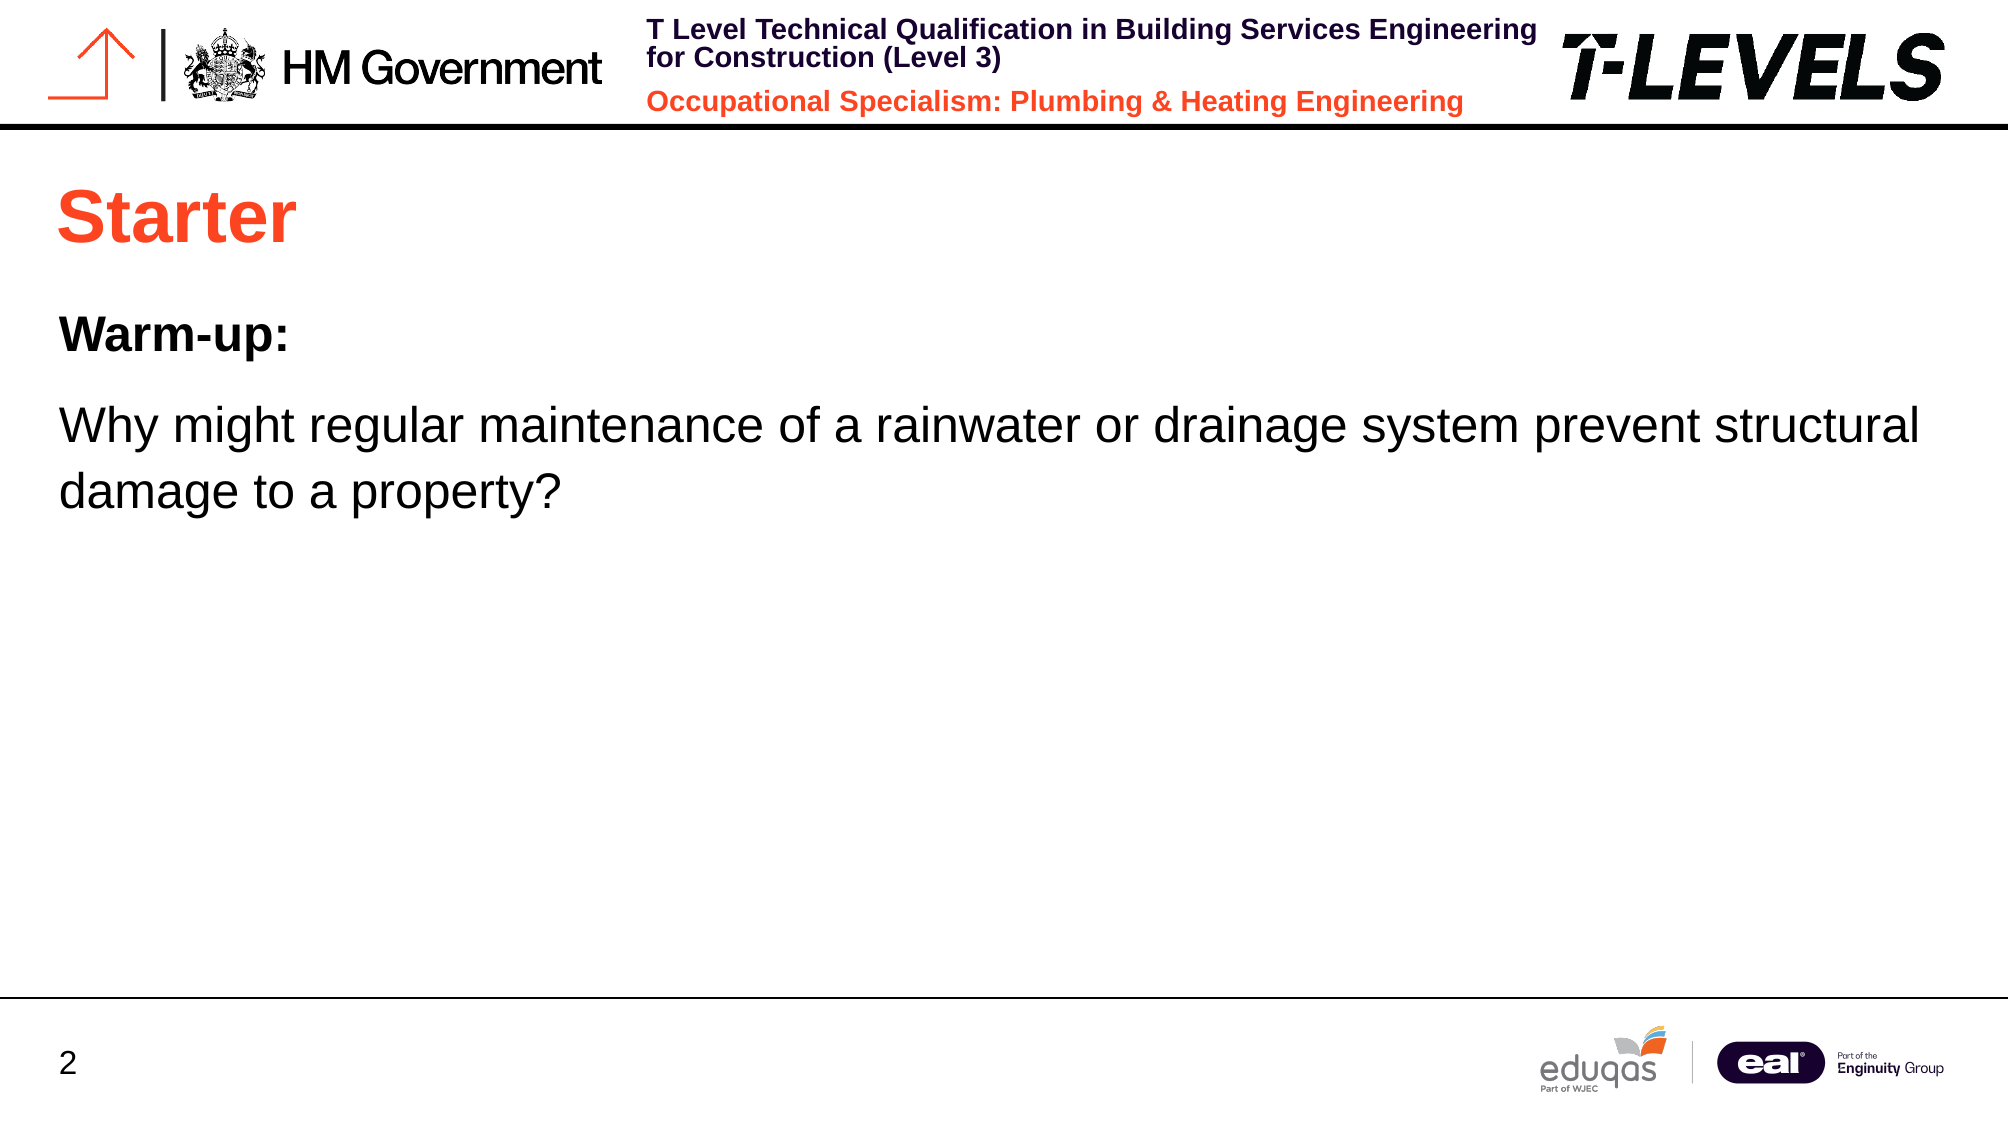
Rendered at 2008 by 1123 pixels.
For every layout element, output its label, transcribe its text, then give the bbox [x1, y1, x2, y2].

title Starter [41, 111, 1949, 314]
picture [1535, 1021, 1949, 1097]
picture [1543, 25, 1964, 108]
picture [161, 28, 602, 102]
list Warm-up: Why might regular maintenance of a rainwater or drainage system prevent structural damage to a property? [59, 295, 1949, 975]
picture [43, 27, 141, 100]
